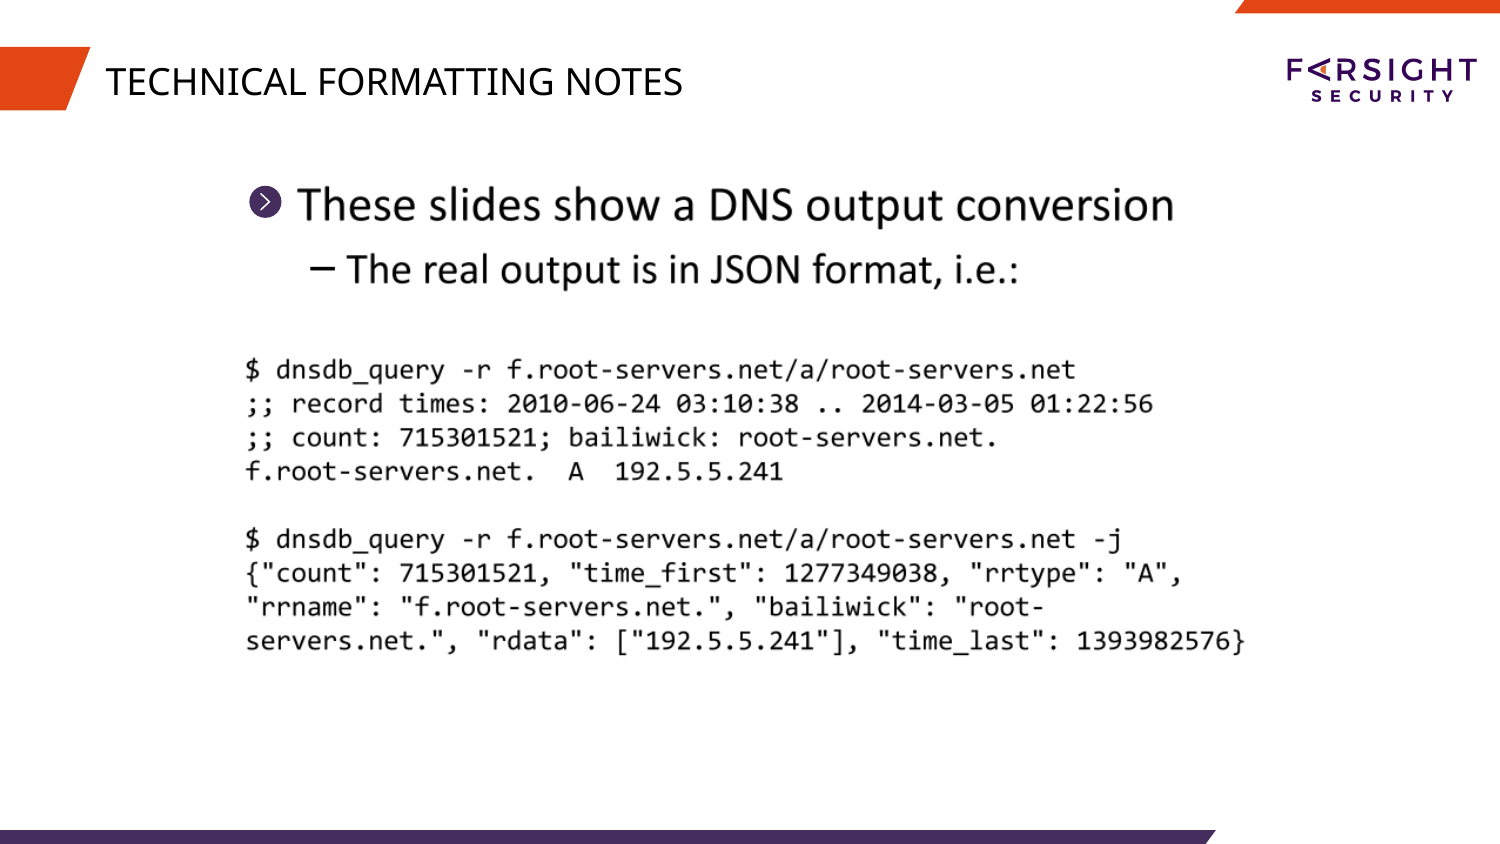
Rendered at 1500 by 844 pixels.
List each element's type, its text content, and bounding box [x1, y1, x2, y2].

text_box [249, 185, 282, 219]
title TECHNICAL FORMATTING NOTES [90, 46, 1255, 114]
picture [187, 139, 1313, 745]
list (COPY) [363, 753, 1255, 844]
picture [1254, 29, 1500, 131]
